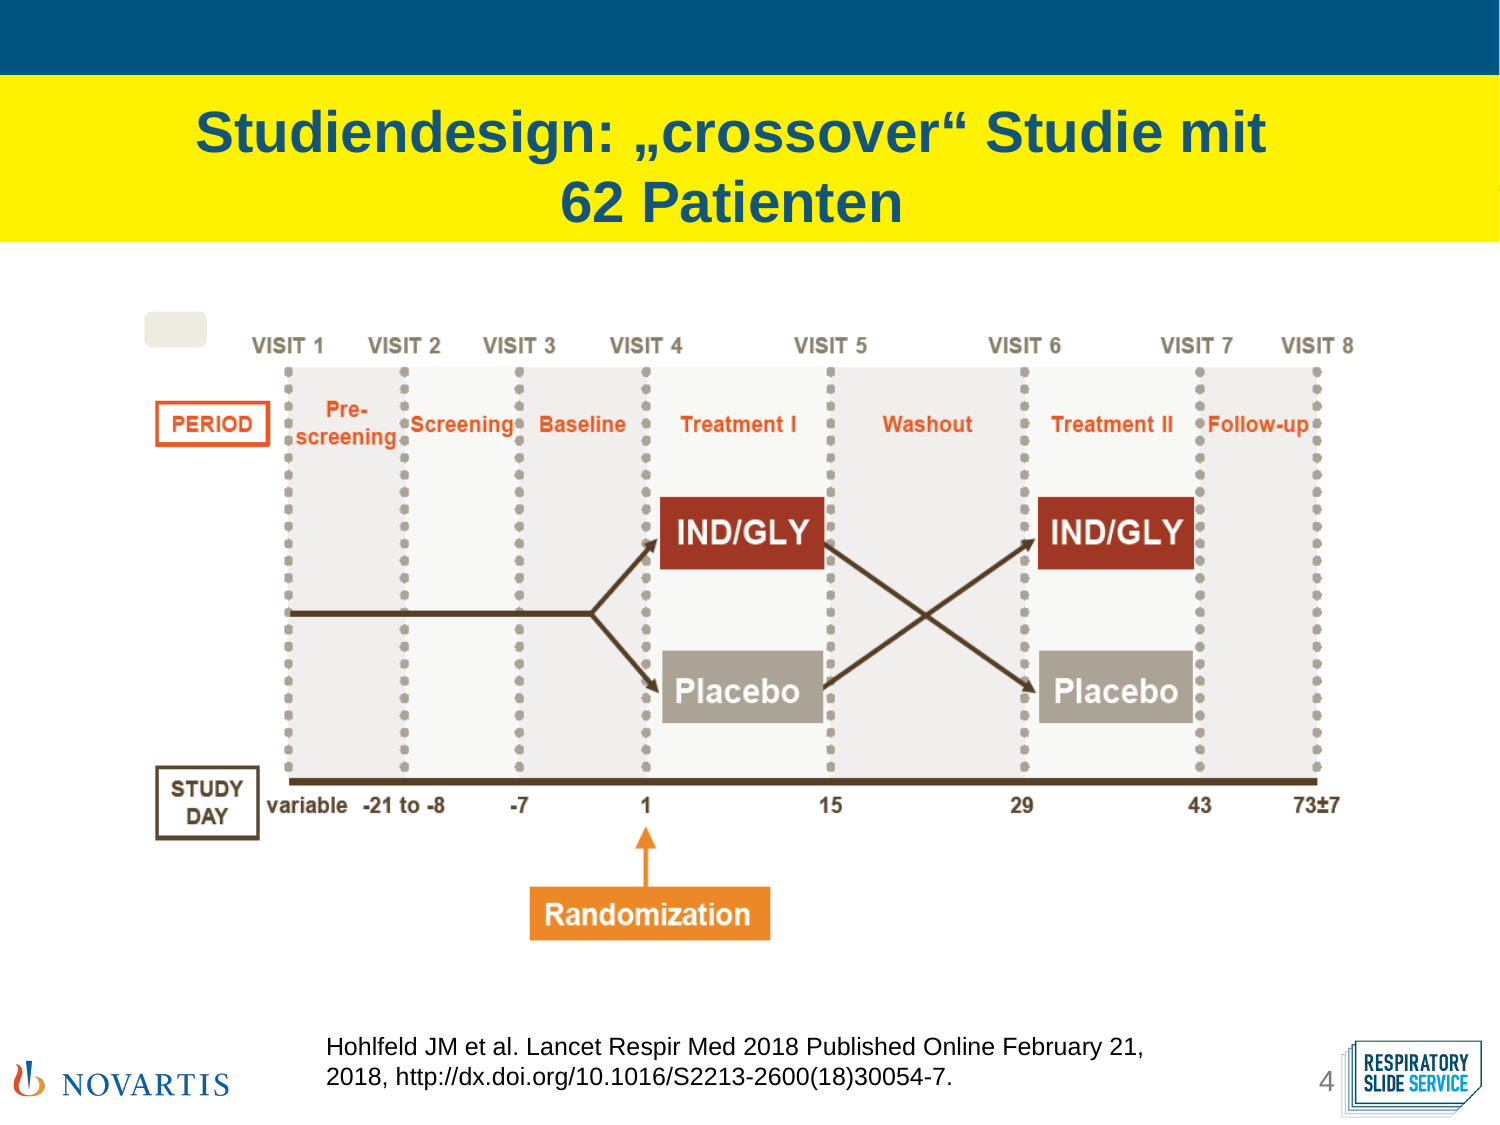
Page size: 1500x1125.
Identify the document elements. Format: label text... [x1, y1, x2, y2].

text_box Hohlfeld JM et al. Lancet Respir Med 2018 Published Online February 21, 2018, http://dx.doi.org/10.1016/S2213-2600(18)30054-7. [311, 1023, 1198, 1078]
title Studiendesign: „crossover“ Studie mit 62 Patienten [159, 111, 1305, 218]
picture [1328, 1027, 1497, 1125]
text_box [146, 313, 1363, 958]
picture [11, 1058, 231, 1099]
